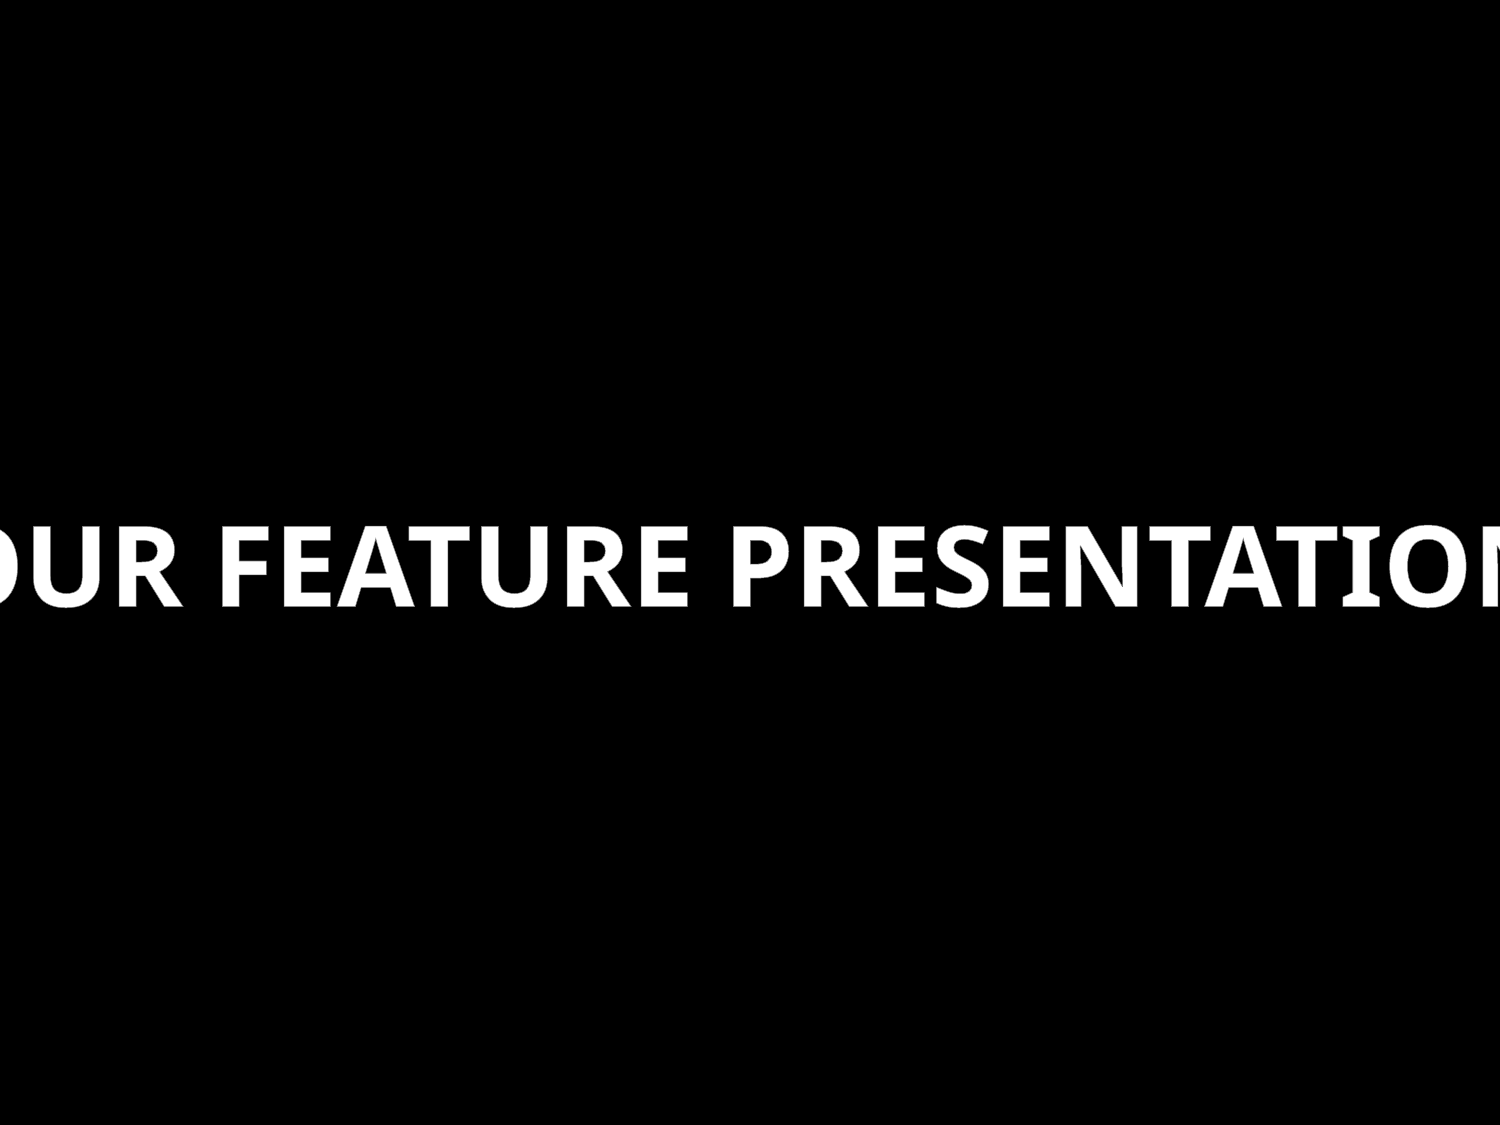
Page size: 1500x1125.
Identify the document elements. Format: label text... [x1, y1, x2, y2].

text_box OUR FEATURE PRESENTATION [0, 486, 1500, 637]
